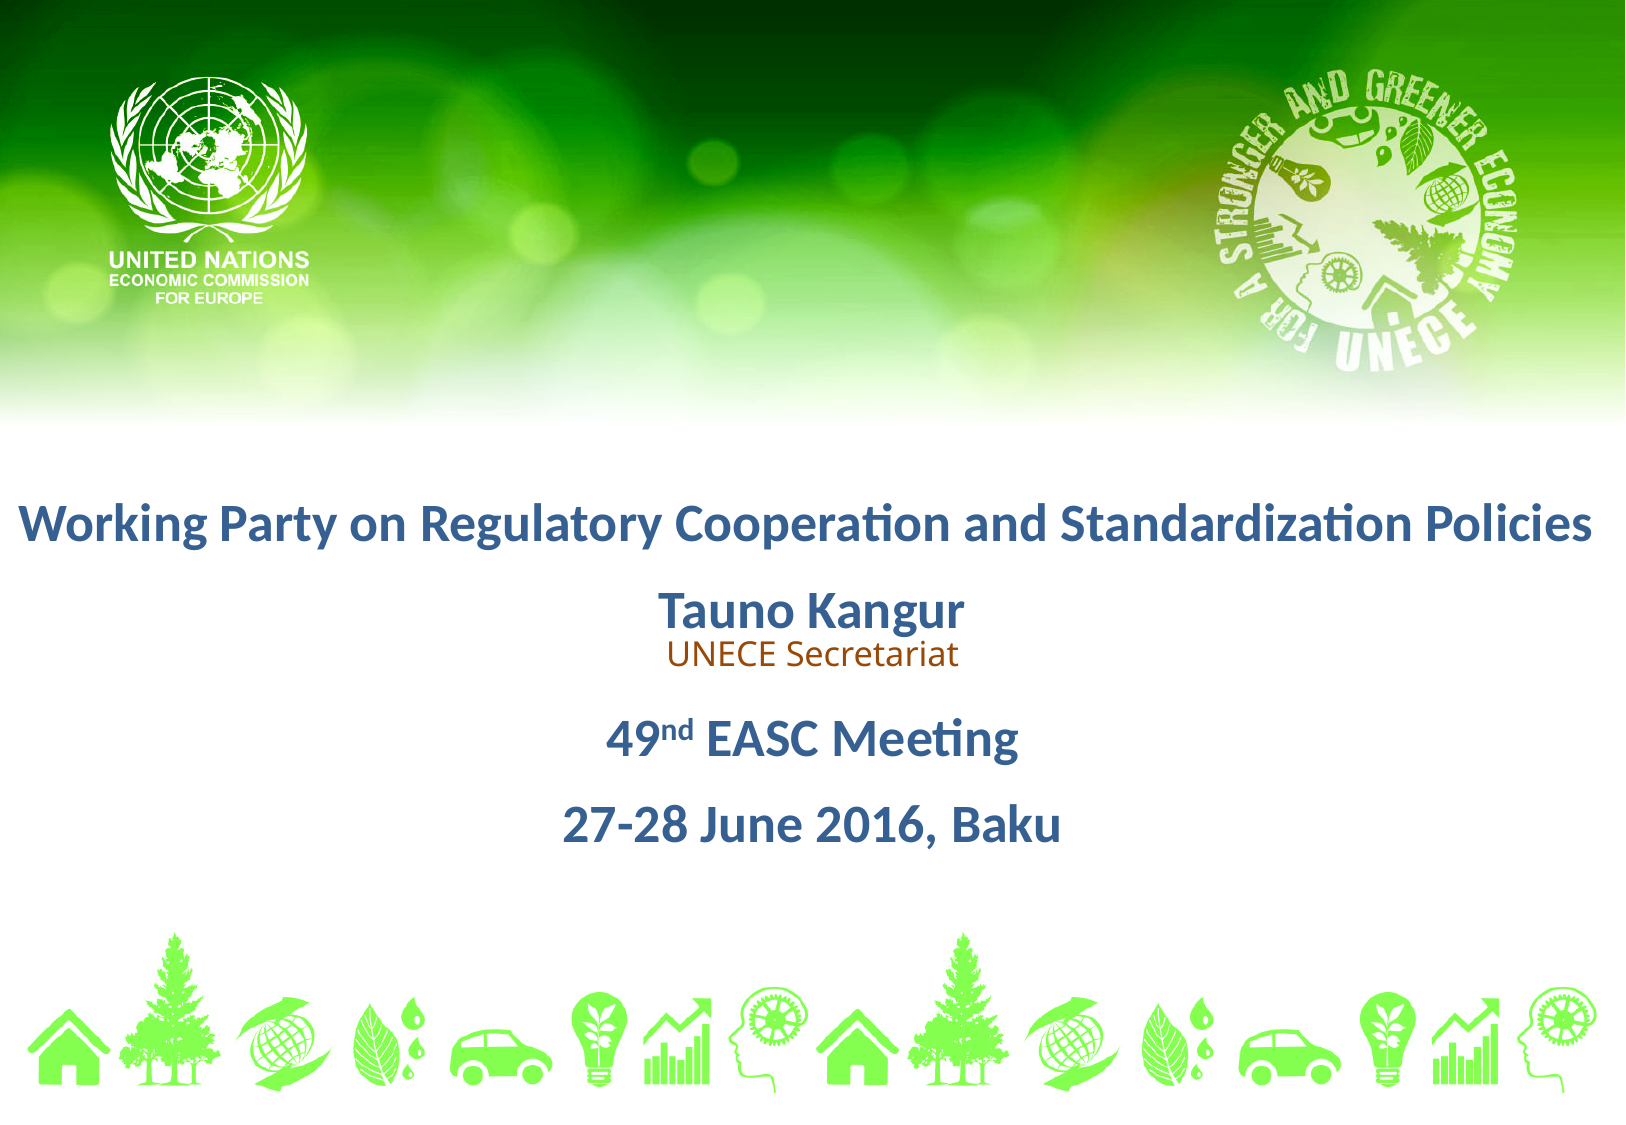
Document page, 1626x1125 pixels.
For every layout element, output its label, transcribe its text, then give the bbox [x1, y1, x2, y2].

picture [0, 0, 1626, 1125]
title Working Party on Regulatory Cooperation and Standardization Policies Tauno Kangur UNECE Secretariat 49nd EASC Meeting 27-28 June 2016, Baku [0, 408, 1625, 1106]
